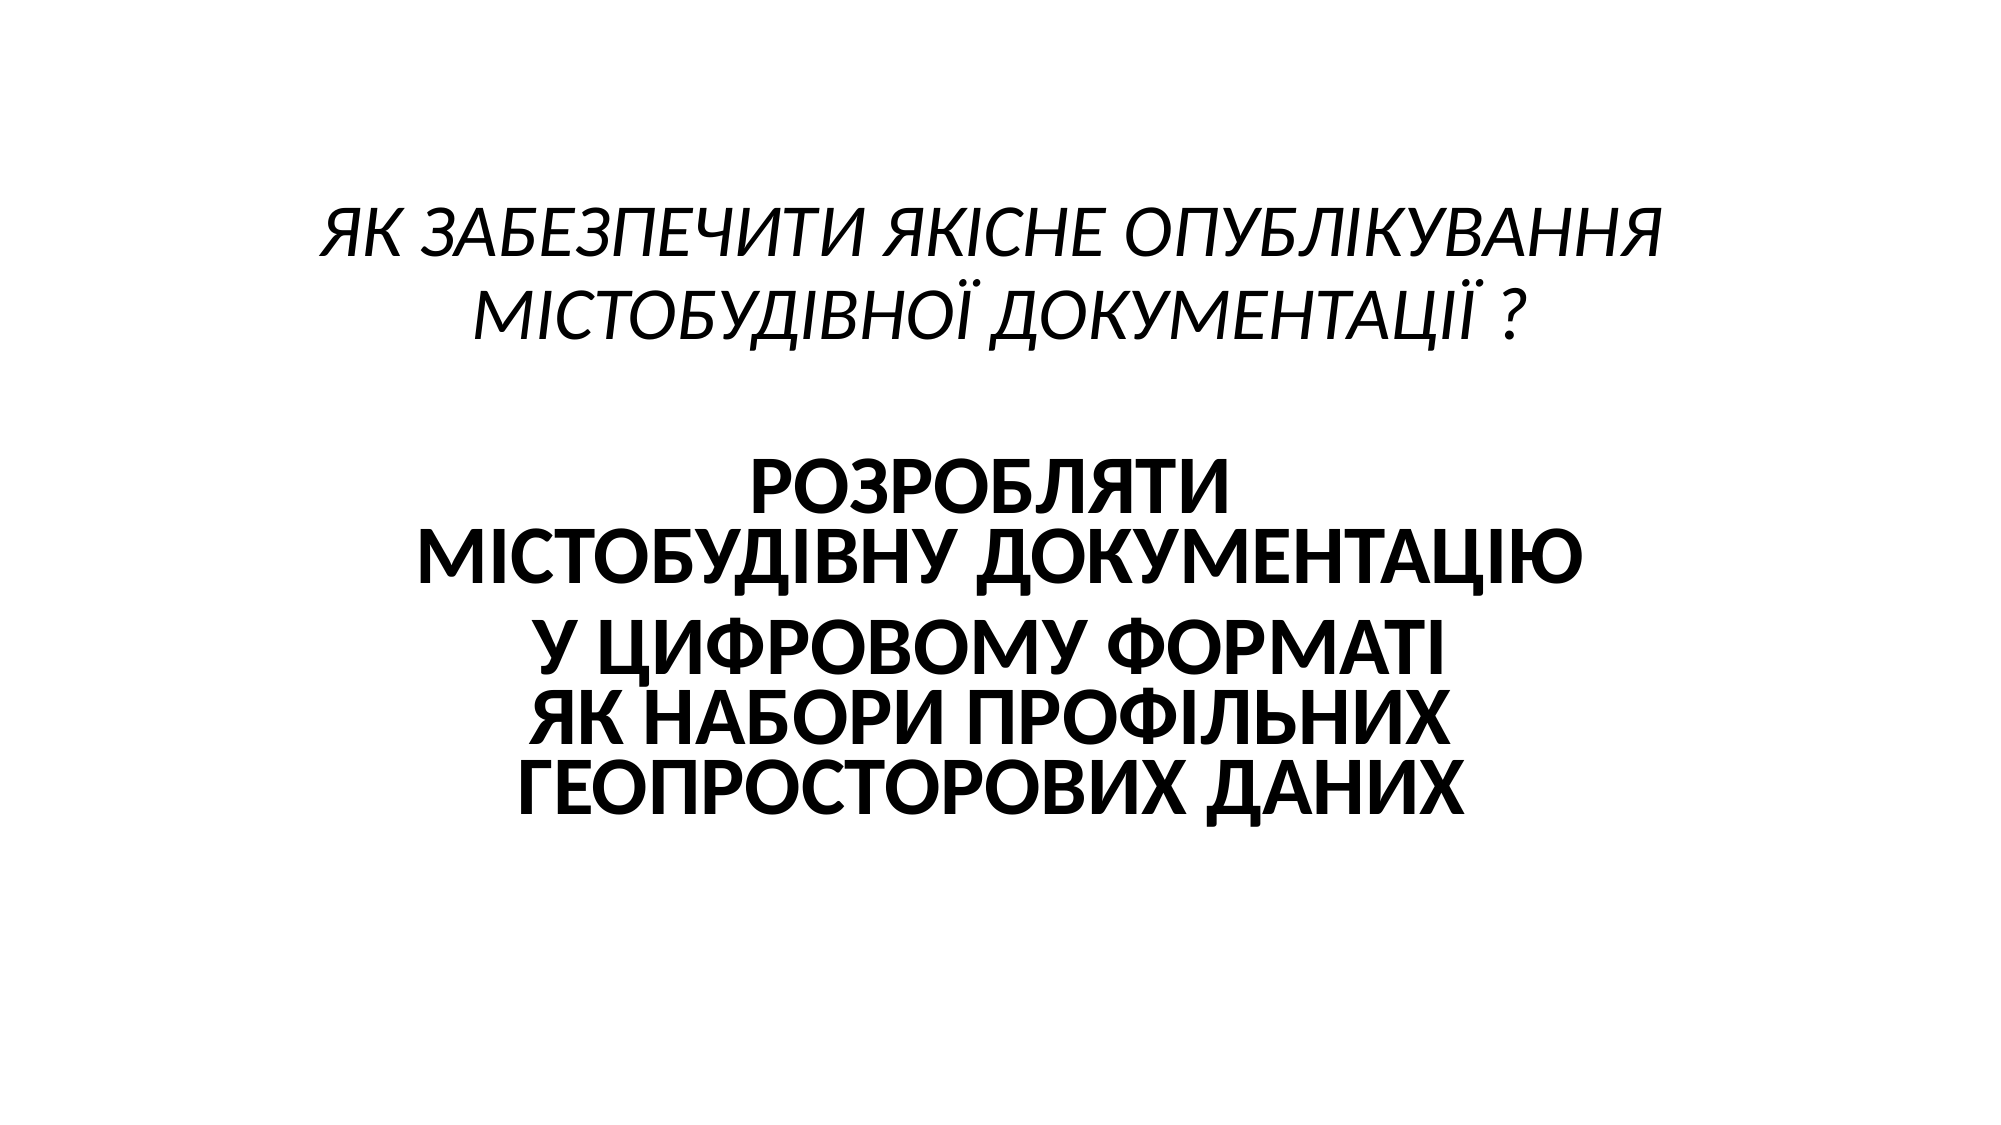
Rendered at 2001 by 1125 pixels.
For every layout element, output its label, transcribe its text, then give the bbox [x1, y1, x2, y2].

subtitle ЯК ЗАБЕЗПЕЧИТИ ЯКІСНЕ ОПУБЛІКУВАННЯ МІСТОБУДІВНОЇ ДОКУМЕНТАЦІЇ ? РОЗРОБЛЯТИ МІСТОБУДІВНУ ДОКУМЕНТАЦІЮ У ЦИФРОВОМУ ФОРМАТІ ЯК НАБОРИ ПРОФІЛЬНИХ ГЕОПРОСТОРОВИХ ДАНИХ [0, 198, 2000, 863]
